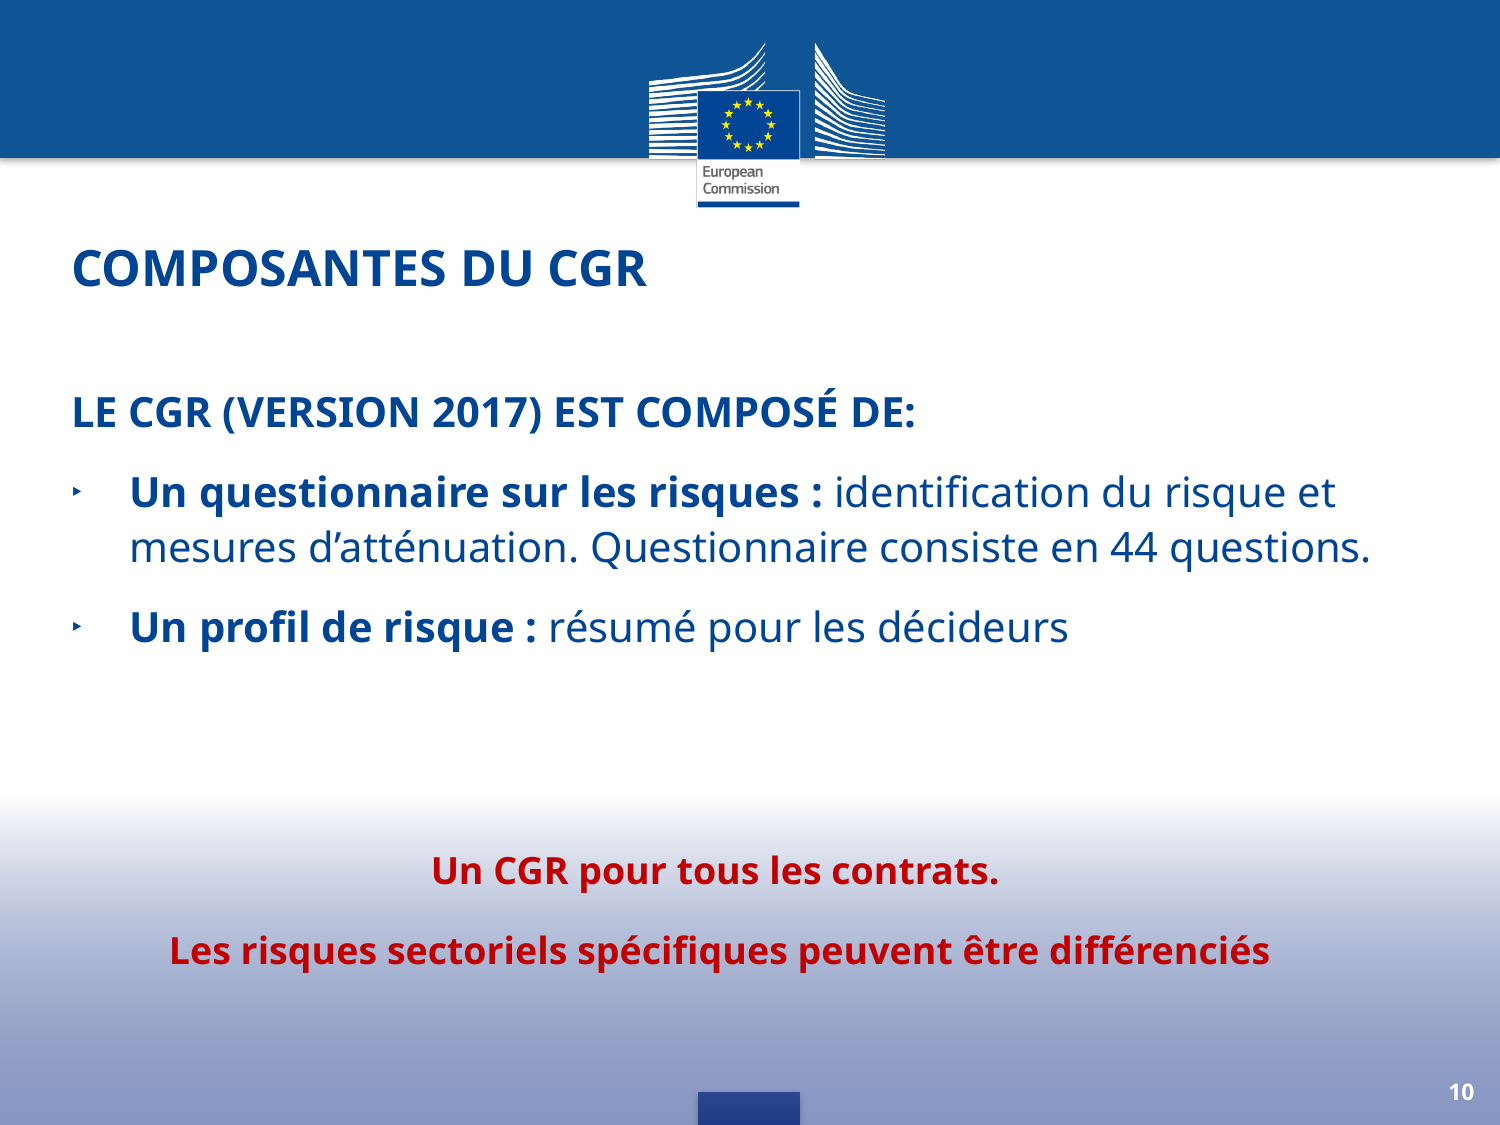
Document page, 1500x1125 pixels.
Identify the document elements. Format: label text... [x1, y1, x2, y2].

slide_number 10 [1139, 1070, 1491, 1125]
text_box Le CGR (version 2017) est composé de: Un questionnaire sur les risques : identification du risque et mesures d’atténuation. Questionnaire consiste en 44 questions. Un profil de risque : résumé pour les décideurs [56, 373, 1444, 870]
text_box [0, 796, 1500, 1125]
picture [649, 42, 885, 202]
title Composantes du CGR [55, 202, 1445, 331]
text_box Un CGR pour tous les contrats. Les risques sectoriels spécifiques peuvent être différenciés [76, 817, 1365, 980]
